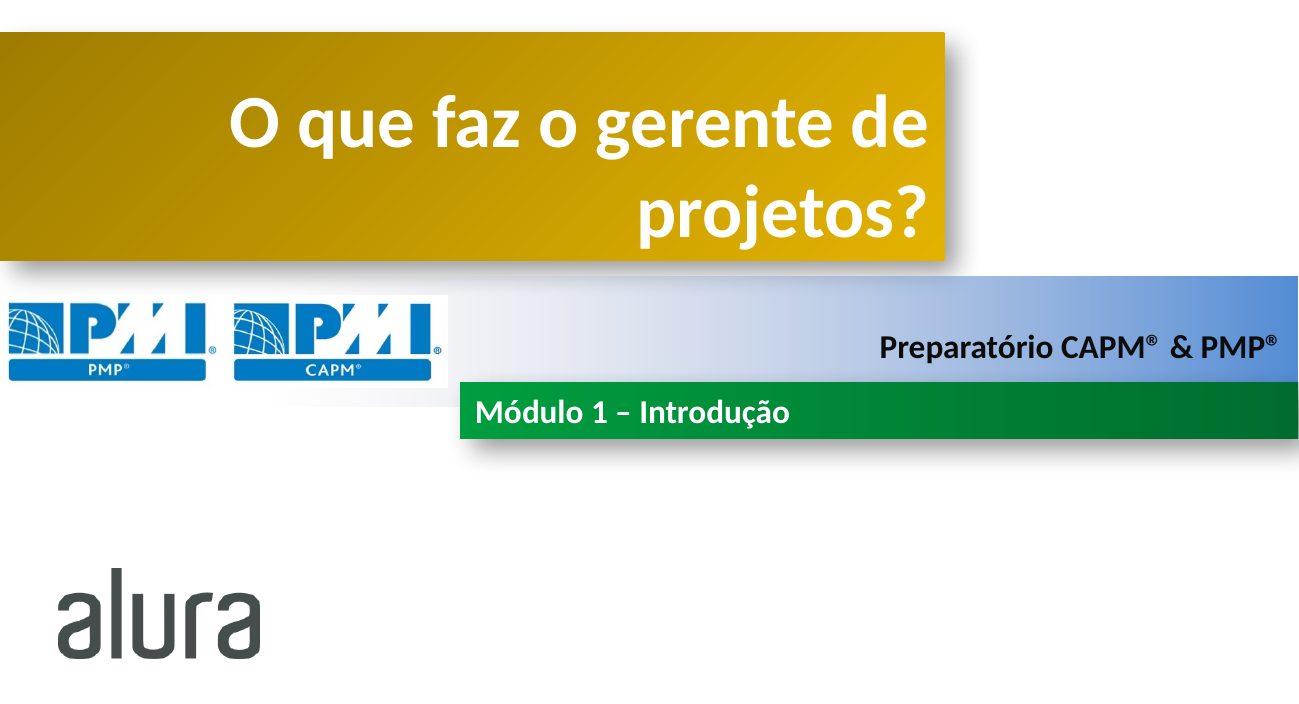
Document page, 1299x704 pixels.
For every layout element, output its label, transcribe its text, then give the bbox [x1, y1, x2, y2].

text_box Preparatório CAPM® & PMP® [452, 317, 1298, 374]
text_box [0, 294, 449, 390]
text_box Módulo 1 – Introdução [460, 382, 1299, 439]
picture [58, 568, 260, 660]
text_box [270, 276, 1298, 317]
text_box O que faz o gerente de projetos? [0, 32, 945, 261]
text_box [270, 374, 1298, 407]
